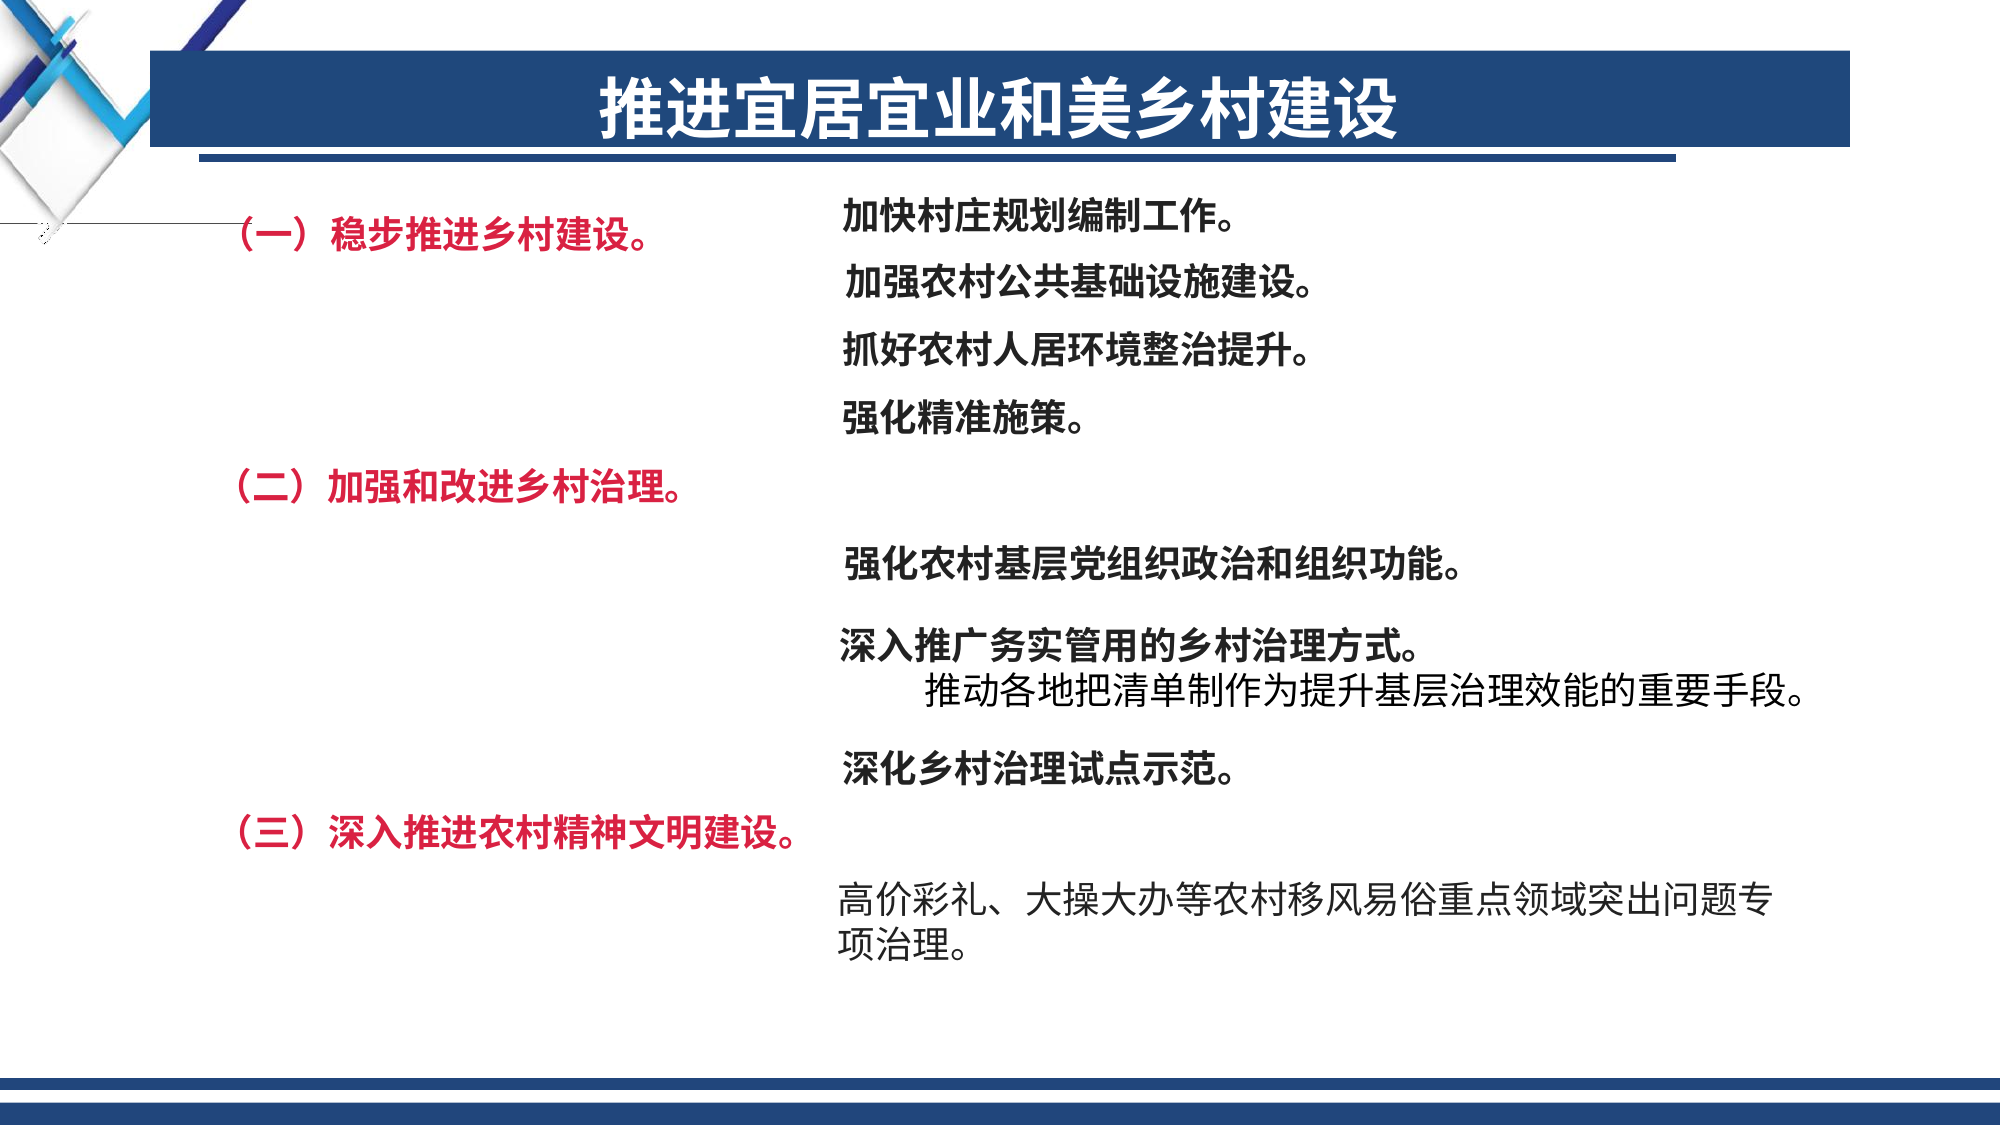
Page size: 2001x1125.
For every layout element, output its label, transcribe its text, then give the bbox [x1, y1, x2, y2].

text_box 高价彩礼、大操大办等农村移风易俗重点领域突出问题专项治理。 [822, 869, 1823, 974]
text_box 深入推广务实管用的乡村治理方式。 推动各地把清单制作为提升基层治理效能的重要手段。 [824, 614, 1840, 720]
text_box 加快村庄规划编制工作。 [827, 184, 1270, 245]
text_box 推进宜居宜业和美乡村建设 [150, 50, 1850, 147]
text_box （一）稳步推进乡村建设。 [202, 203, 683, 264]
text_box 强化农村基层党组织政治和组织功能。 [829, 532, 1497, 592]
picture [0, 0, 252, 245]
text_box 深化乡村治理试点示范。 [827, 737, 1270, 798]
text_box 加强农村公共基础设施建设。 [831, 250, 1349, 311]
text_box （三）深入推进农村精神文明建设。 [200, 801, 831, 861]
text_box 强化精准施策。 [827, 386, 1120, 447]
text_box 抓好农村人居环境整治提升。 [828, 318, 1346, 379]
text_box [0, 1102, 2000, 1125]
text_box （二）加强和改进乡村治理。 [200, 455, 718, 516]
